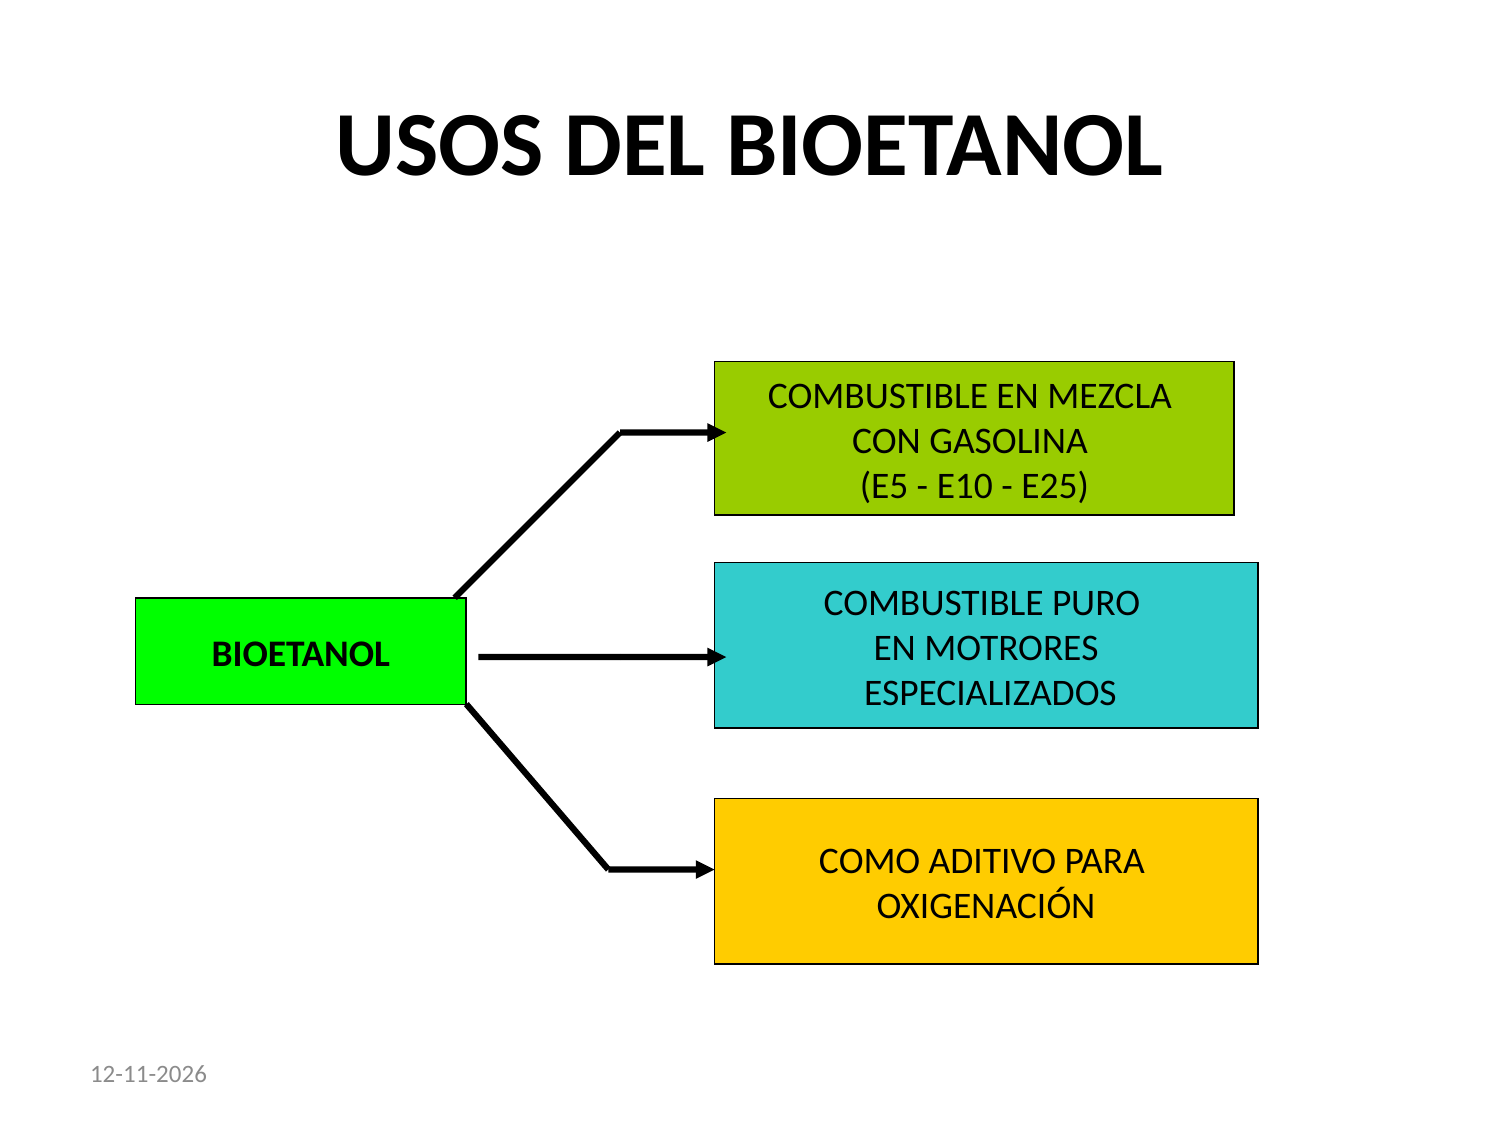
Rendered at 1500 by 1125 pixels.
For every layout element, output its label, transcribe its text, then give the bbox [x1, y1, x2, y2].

title USOS DEL BIOETANOL [75, 45, 1425, 233]
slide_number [75, 1042, 425, 1103]
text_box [135, 361, 1258, 965]
